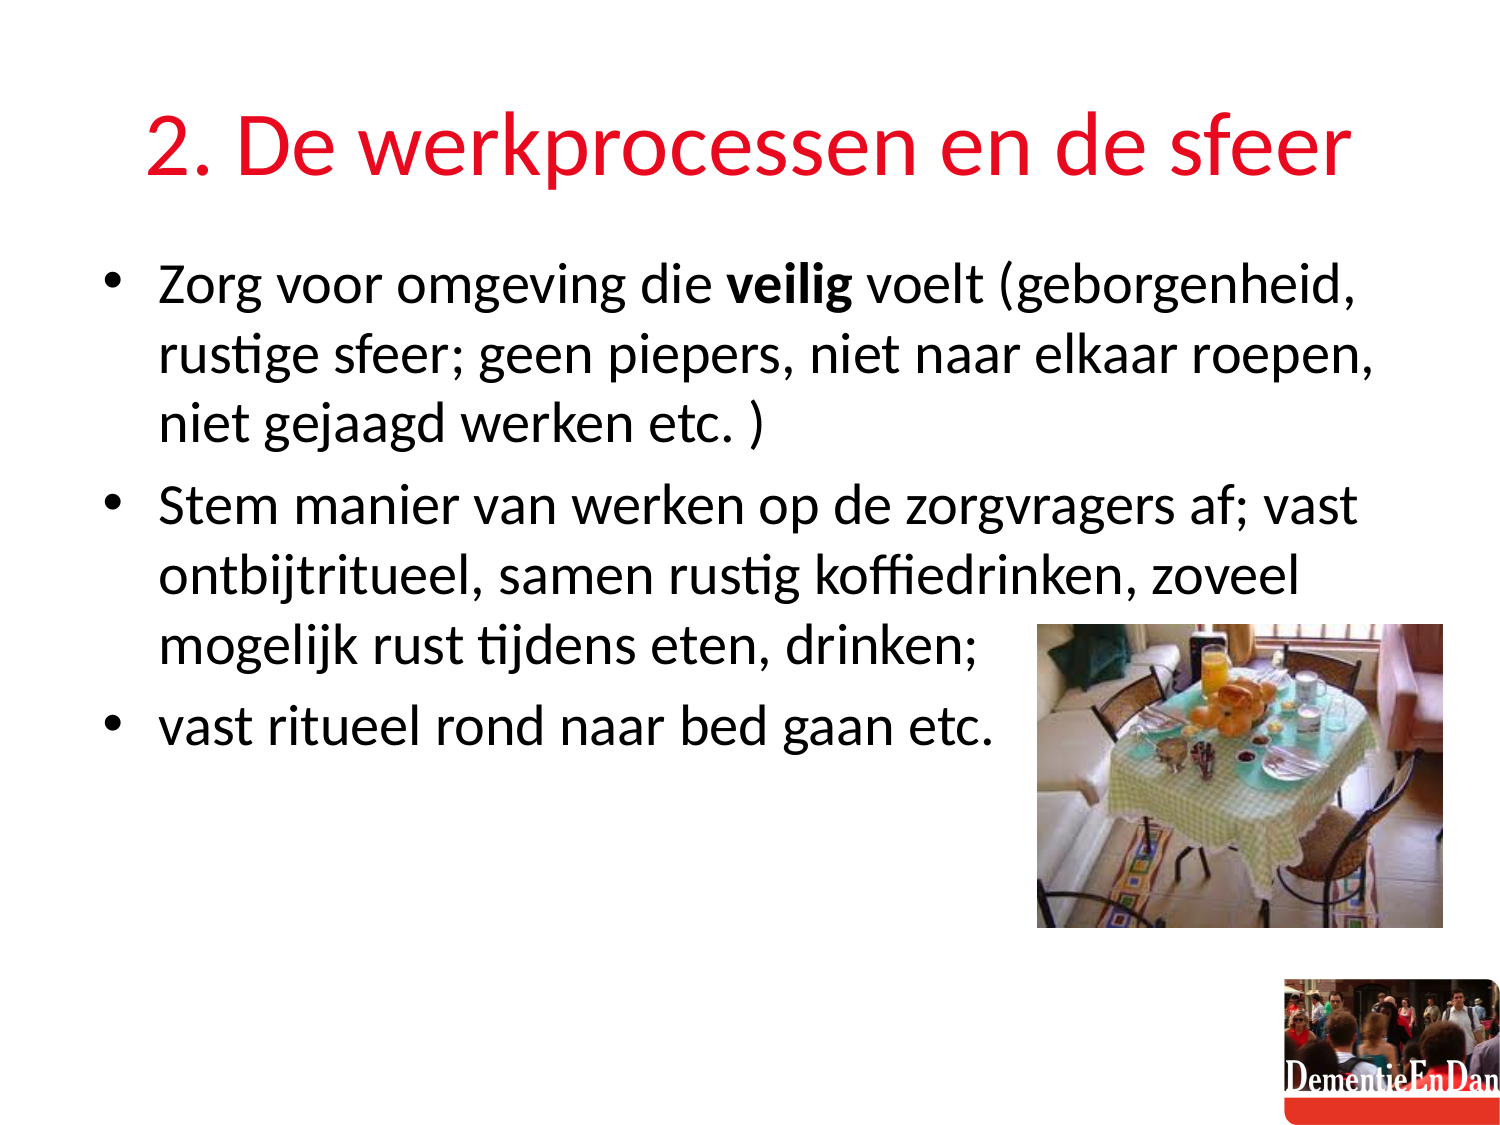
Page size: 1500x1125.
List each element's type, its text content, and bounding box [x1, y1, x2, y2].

picture [1037, 624, 1443, 929]
picture [1283, 979, 1500, 1125]
title 2. De werkprocessen en de sfeer [75, 45, 1425, 233]
list Zorg voor omgeving die veilig voelt (geborgenheid, rustige sfeer; geen piepers, niet naar elkaar roepen, niet gejaagd werken etc. ) Stem manier van werken op de zorgvragers af; vast ontbijtritueel, samen rustig koffiedrinken, zoveel mogelijk rust tijdens eten, drinken; vast ritueel rond naar bed gaan etc. [87, 237, 1438, 980]
